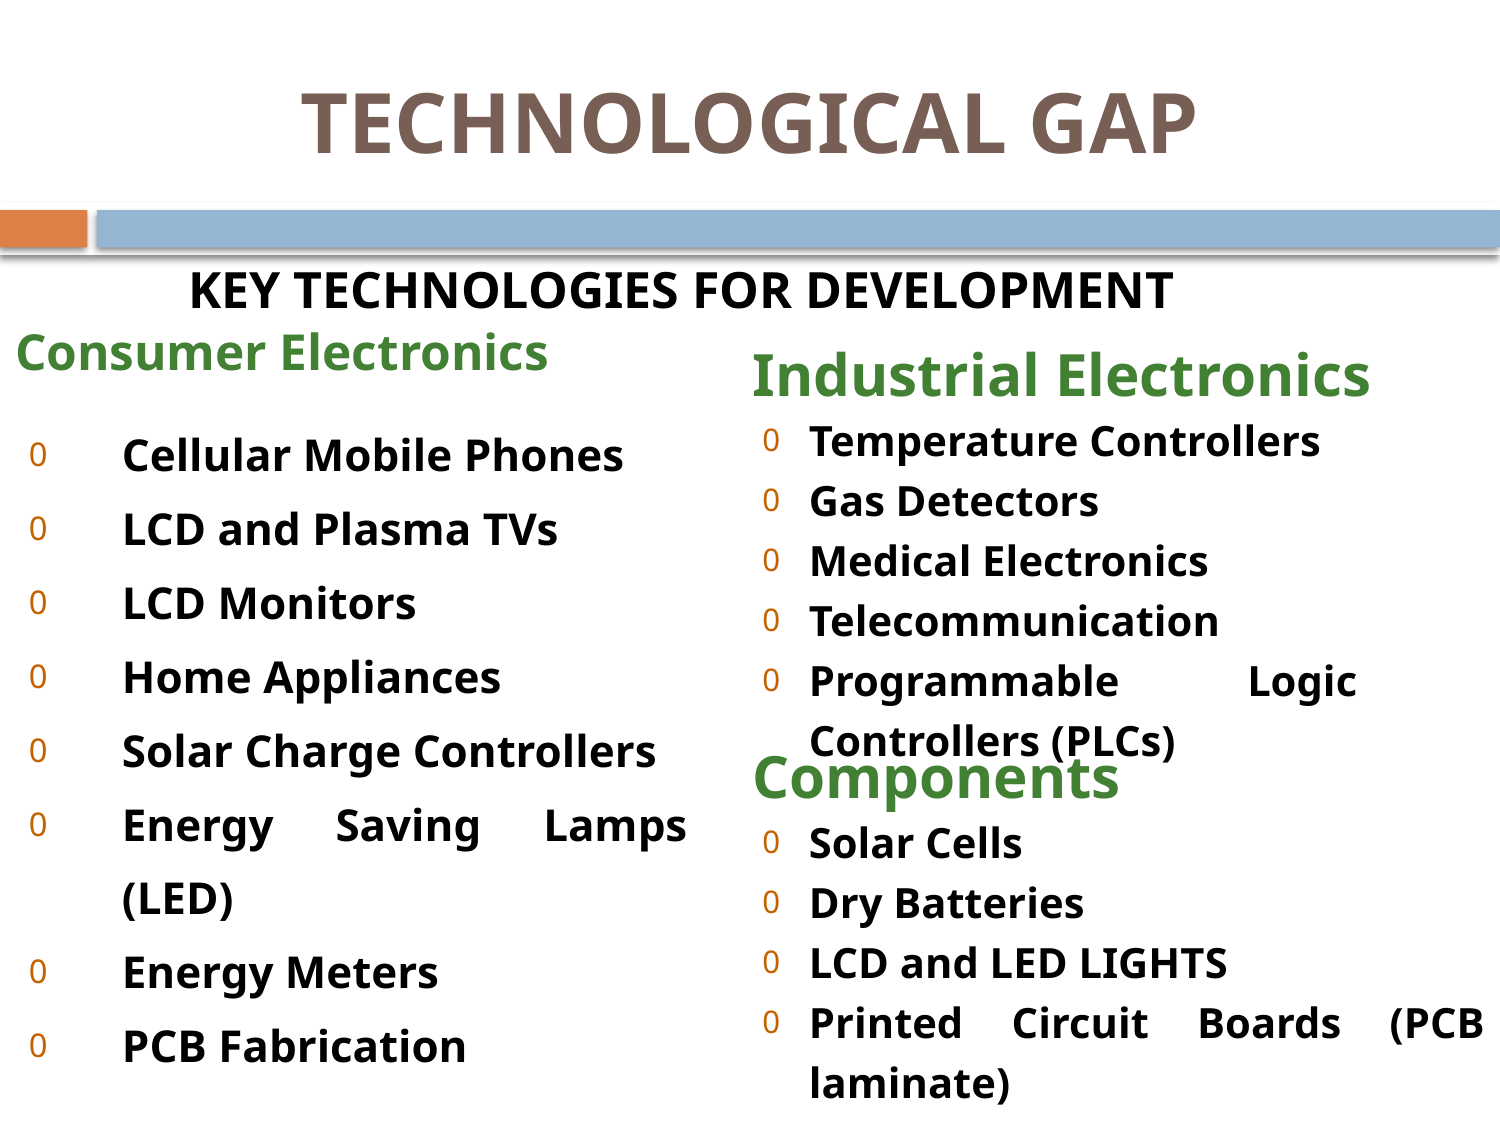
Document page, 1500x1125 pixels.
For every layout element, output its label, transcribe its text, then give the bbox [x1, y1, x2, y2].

list Consumer Electronics Cellular Mobile Phones LCD and Plasma TVs LCD Monitors Home Appliances Solar Charge Controllers Energy Saving Lamps (LED) Energy Meters PCB Fabrication [0, 324, 704, 1125]
text_box TECHNOLOGICAL GAP [0, 62, 1500, 163]
text_box Industrial Electronics Temperature Controllers Gas Detectors Medical Electronics Telecommunication Programmable Logic Controllers (PLCs) Components Solar Cells Dry Batteries LCD and LED LIGHTS Printed Circuit Boards (PCB laminate) [737, 355, 1500, 1125]
text_box KEY TECHNOLOGIES FOR DEVELOPMENT [149, 262, 1213, 326]
